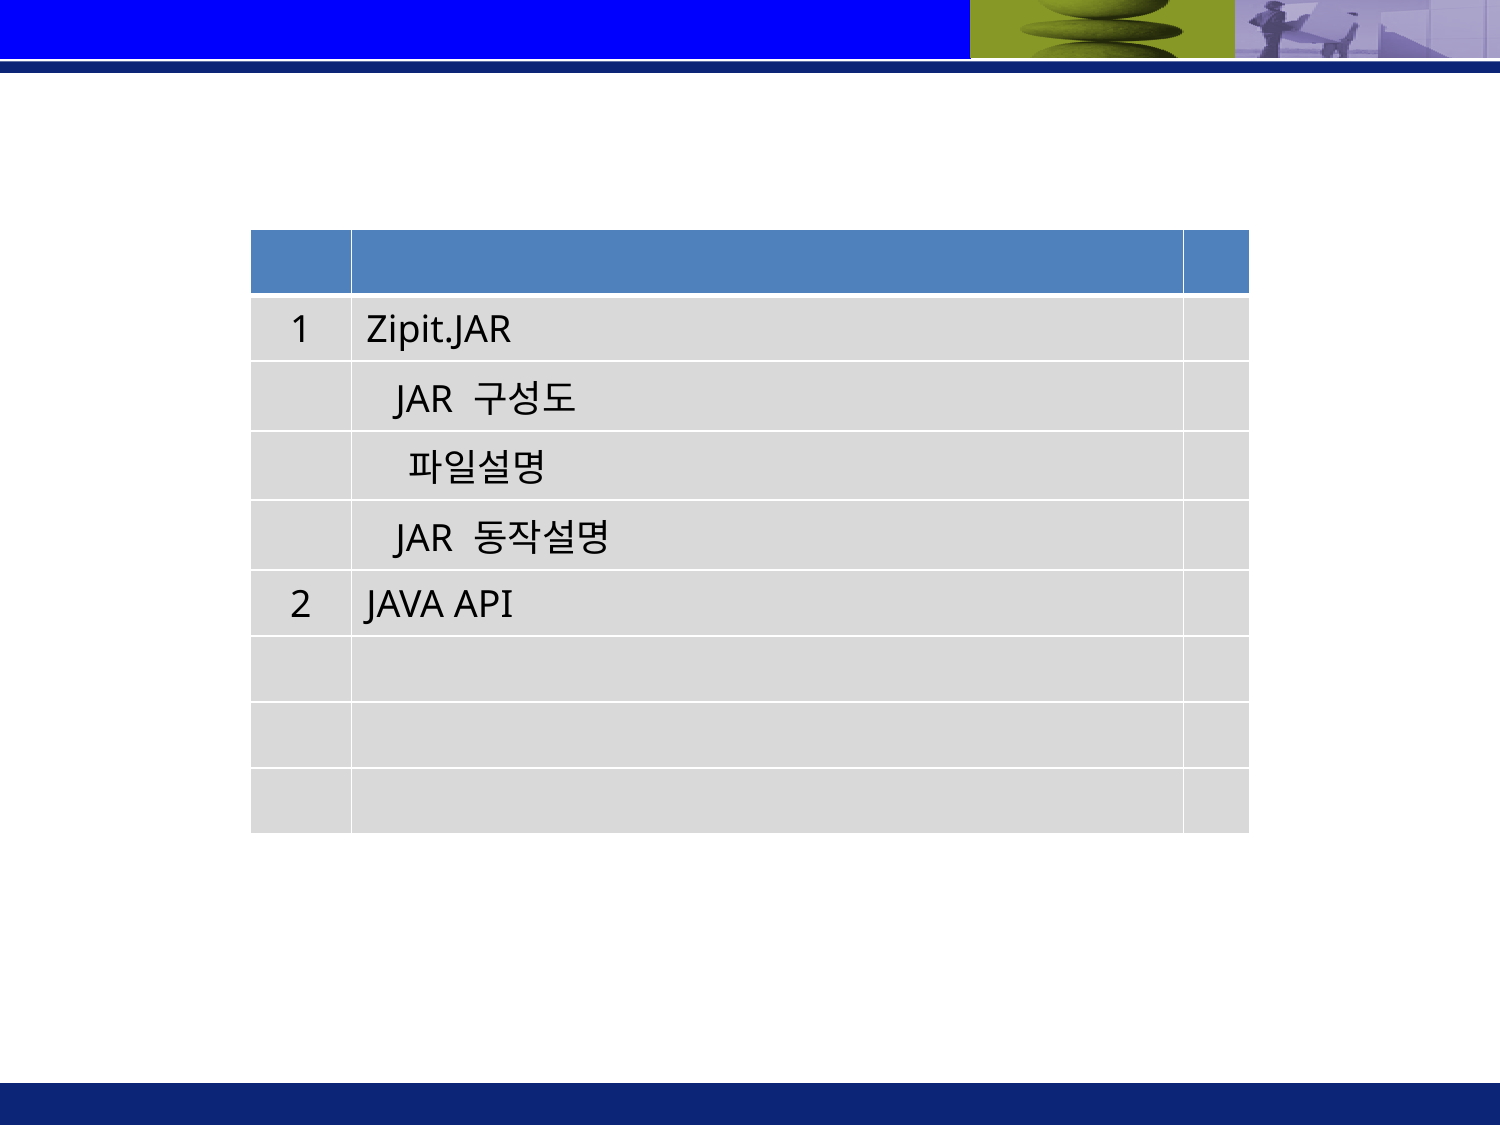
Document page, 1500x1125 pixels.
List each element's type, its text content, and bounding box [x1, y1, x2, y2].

table_cell [1184, 637, 1249, 701]
picture [970, 0, 1500, 58]
table_cell [251, 769, 351, 833]
table_cell JAR 동작설명 [352, 501, 1183, 569]
table_header [1184, 230, 1249, 293]
table_cell [251, 703, 351, 767]
table_cell 2 [251, 571, 351, 635]
table_cell [1184, 501, 1249, 569]
table_cell JAR 구성도 [352, 362, 1183, 430]
table_cell [1184, 703, 1249, 767]
table_cell [251, 432, 351, 499]
table_header [251, 230, 351, 293]
table_header [352, 230, 1183, 293]
table_cell [352, 769, 1183, 833]
table_cell [352, 637, 1183, 701]
table_cell [251, 501, 351, 569]
table_cell [1184, 362, 1249, 430]
table_cell 파일설명 [352, 432, 1183, 499]
table_cell 1 [251, 298, 351, 360]
table_cell [251, 637, 351, 701]
table_cell [1184, 571, 1249, 635]
table_cell [251, 362, 351, 430]
table_cell [352, 703, 1183, 767]
table_cell JAVA API [352, 571, 1183, 635]
table_cell [1184, 432, 1249, 499]
table_cell [1184, 769, 1249, 833]
table_cell Zipit.JAR [352, 298, 1183, 360]
table_cell [1184, 298, 1249, 360]
